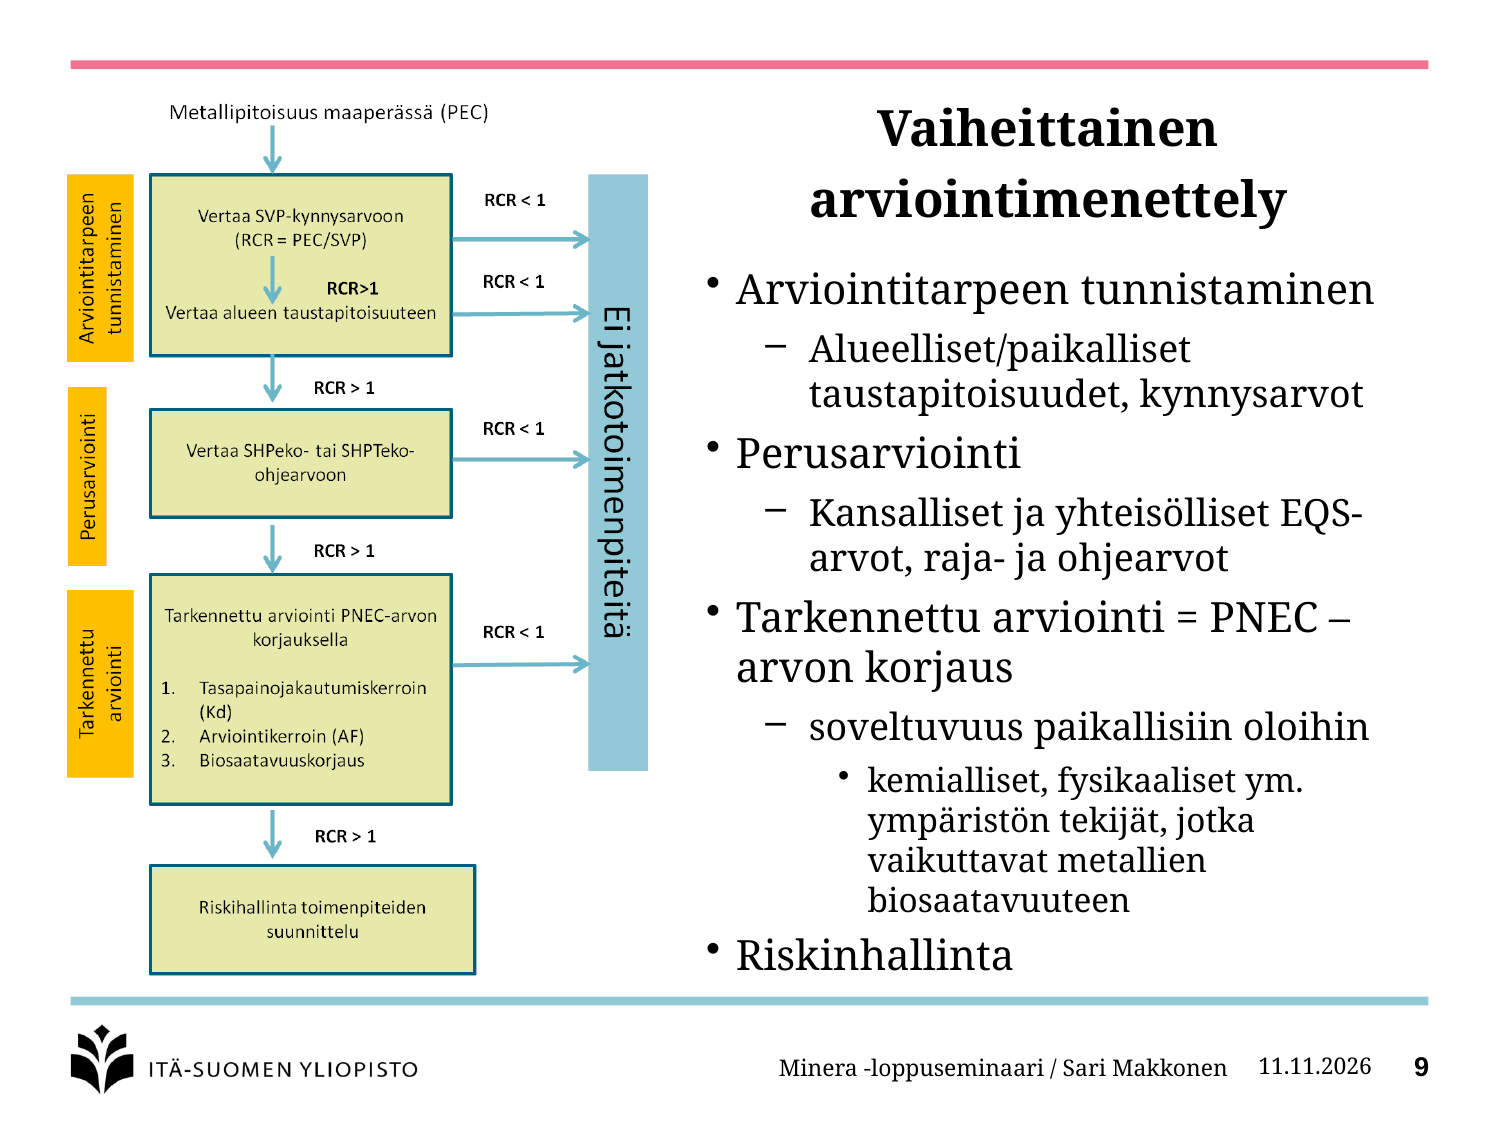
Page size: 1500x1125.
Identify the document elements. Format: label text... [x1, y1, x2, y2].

list Arviointitarpeen tunnistaminen Alueelliset/paikalliset taustapitoisuudet, kynnysarvot Perusarviointi Kansalliset ja yhteisölliset EQS- arvot, raja- ja ohjearvot Tarkennettu arviointi = PNEC –arvon korjaus soveltuvuus paikallisiin oloihin kemialliset, fysikaaliset ym. ympäristön tekijät, jotka vaikuttavat metallien biosaatavuuteen Riskinhallinta [690, 255, 1430, 965]
title Vaiheittainen arviointimenettely [667, 77, 1430, 244]
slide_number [1229, 1046, 1369, 1089]
picture [64, 89, 654, 977]
picture [70, 1024, 422, 1094]
footer Minera -loppuseminaari / Sari Makkonen [500, 1046, 1229, 1089]
slide_number 9 [1369, 1046, 1430, 1089]
